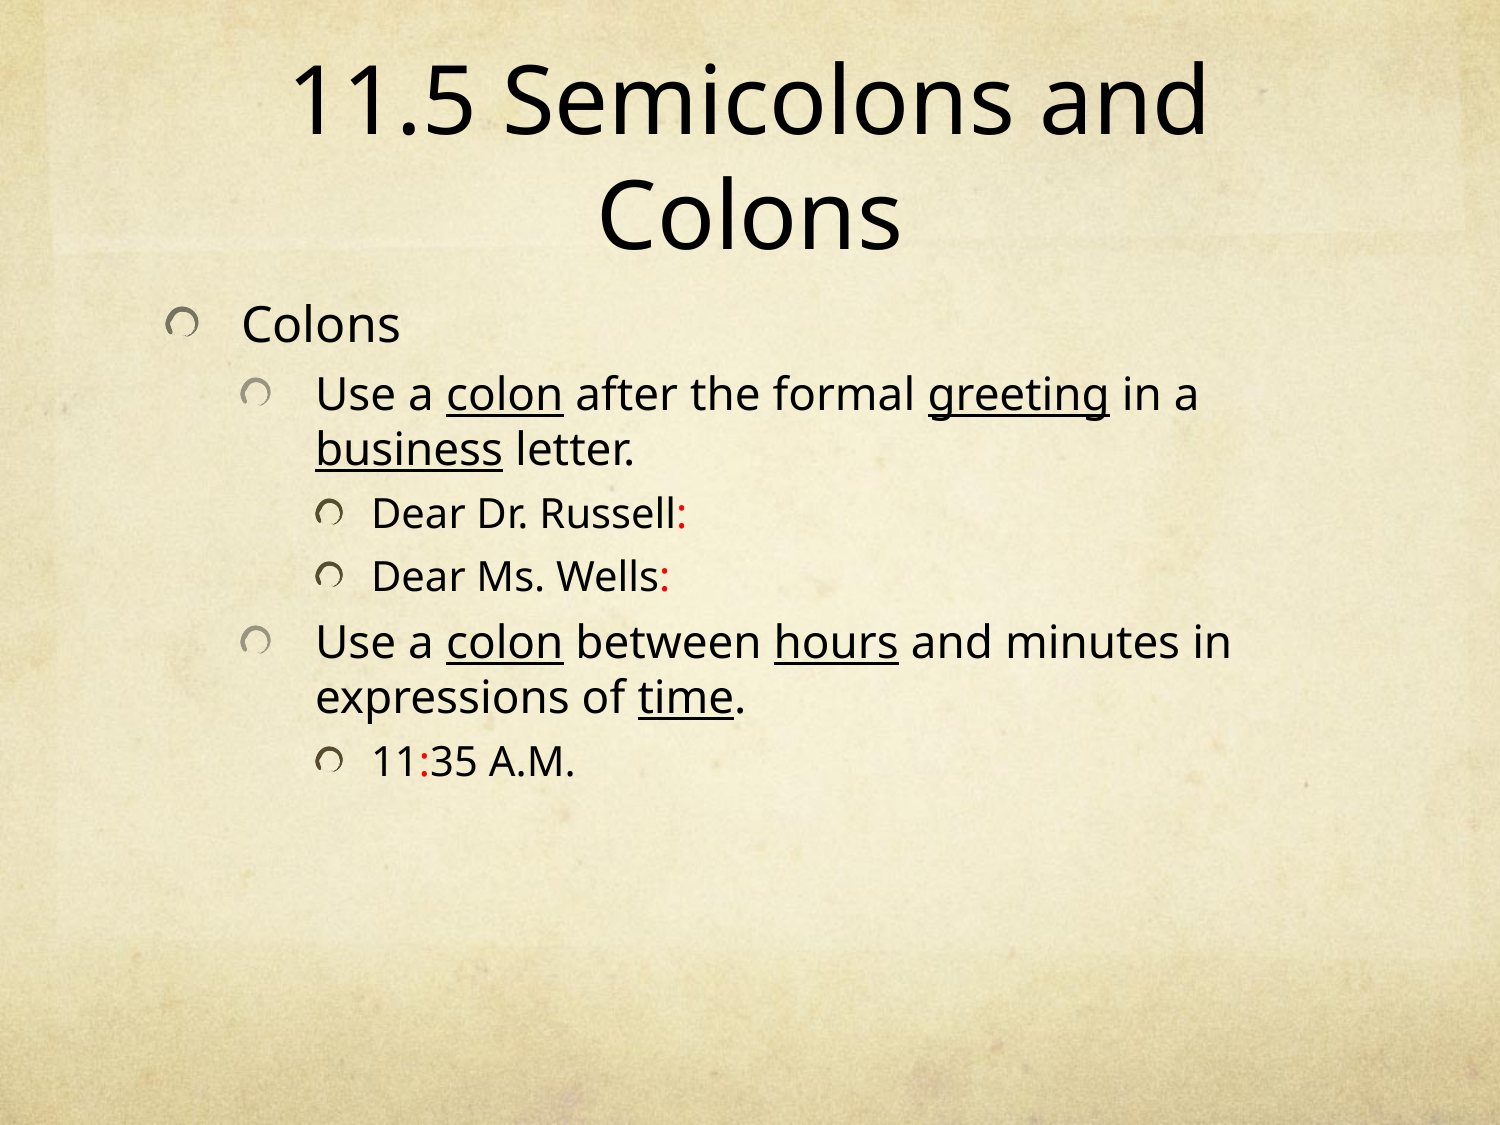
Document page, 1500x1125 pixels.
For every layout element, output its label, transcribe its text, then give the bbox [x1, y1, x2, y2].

picture [0, 0, 1500, 1125]
list Colons Use a colon after the formal greeting in a business letter. Dear Dr. Russell: Dear Ms. Wells: Use a colon between hours and minutes in expressions of time. 11:35 A.M. [150, 284, 1350, 950]
title 11.5 Semicolons and Colons [150, 82, 1350, 225]
